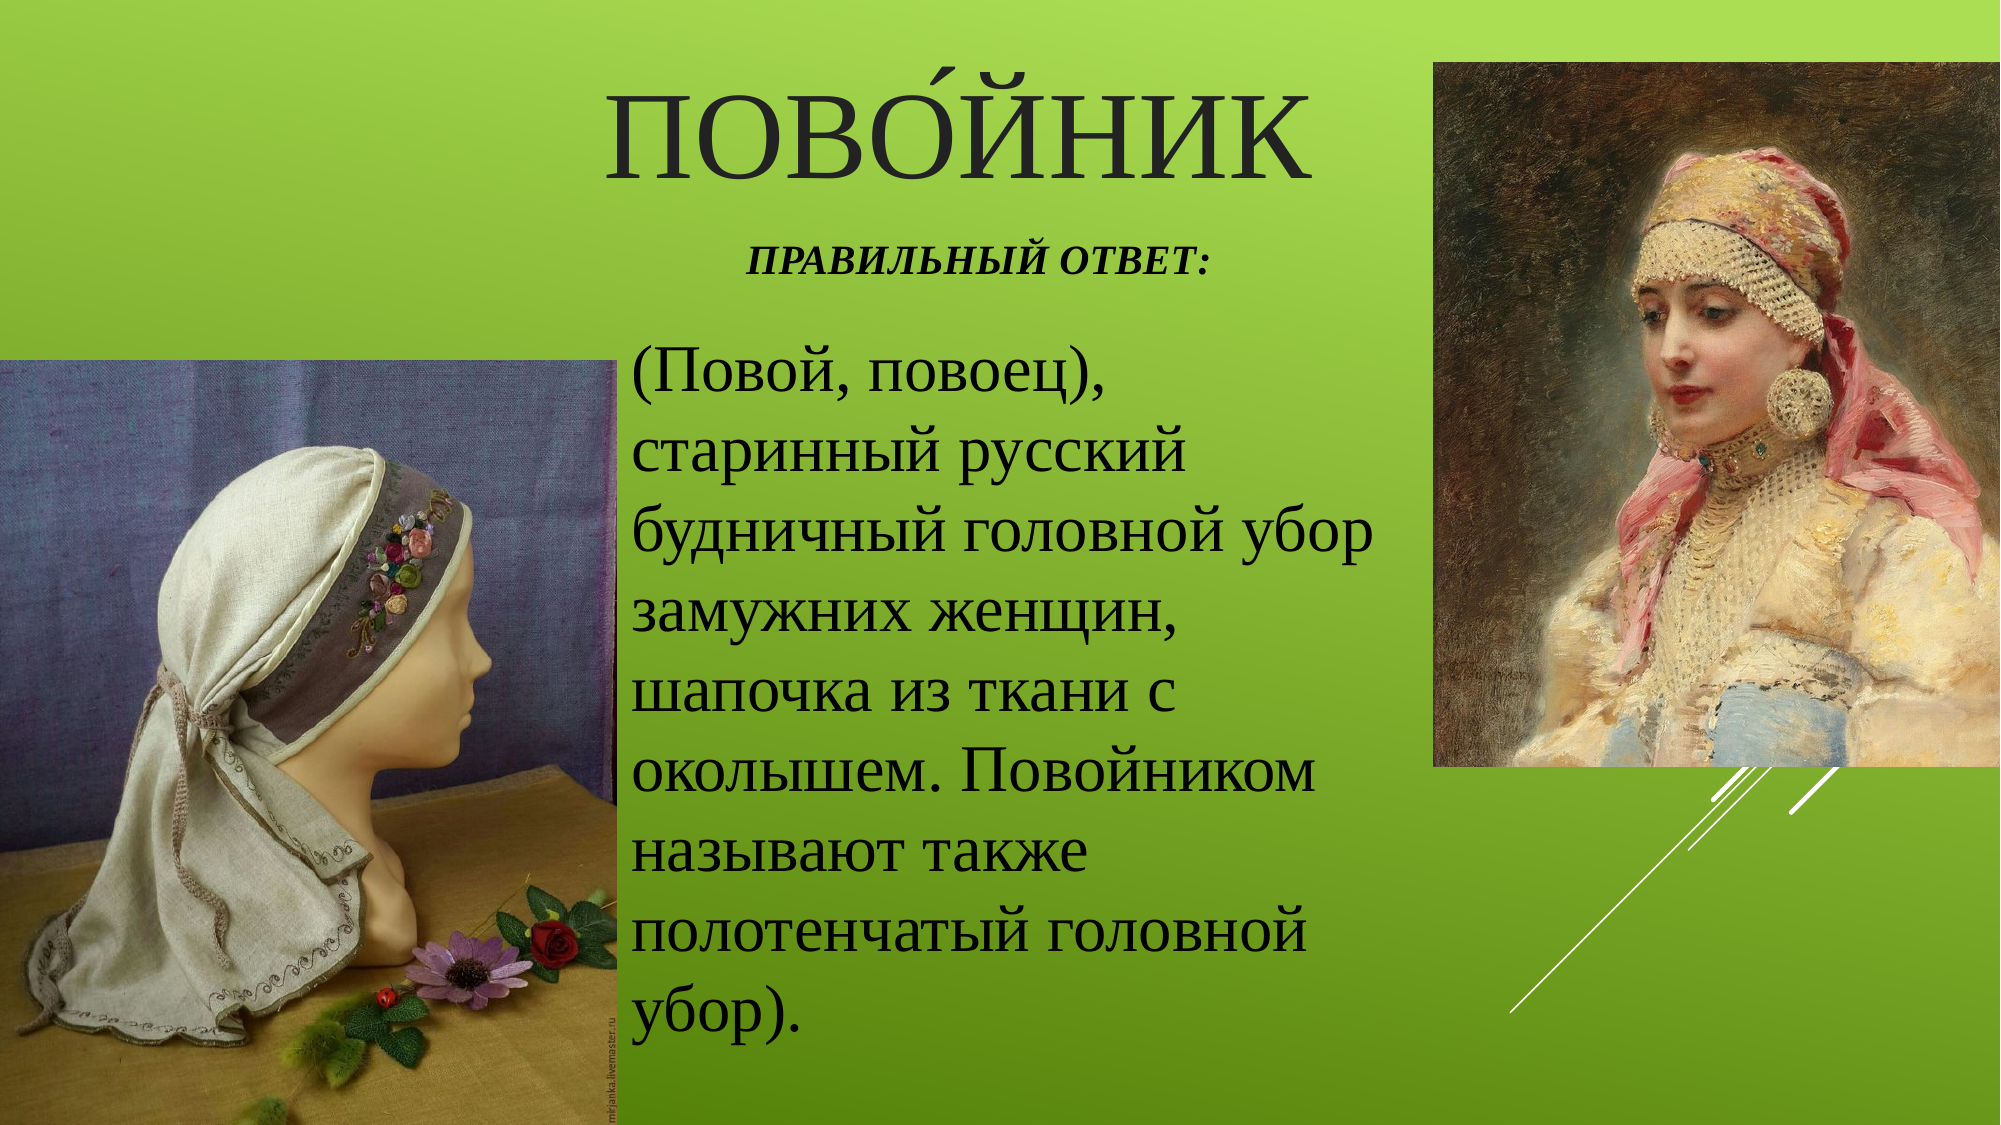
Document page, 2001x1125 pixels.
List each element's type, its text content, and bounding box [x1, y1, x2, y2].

picture [1433, 61, 2000, 767]
text_box (Повой, повоец), старинный русский будничный головной убор замужних женщин, шапочка из ткани с околышем. Повойником называют также полотенчатый головной убор). [616, 317, 1432, 1052]
text_box ПРАВИЛЬНЫЙ ОТВЕТ: [731, 225, 1238, 290]
picture [0, 360, 617, 1125]
text_box ПОВО́ЙНИК [589, 45, 1380, 211]
